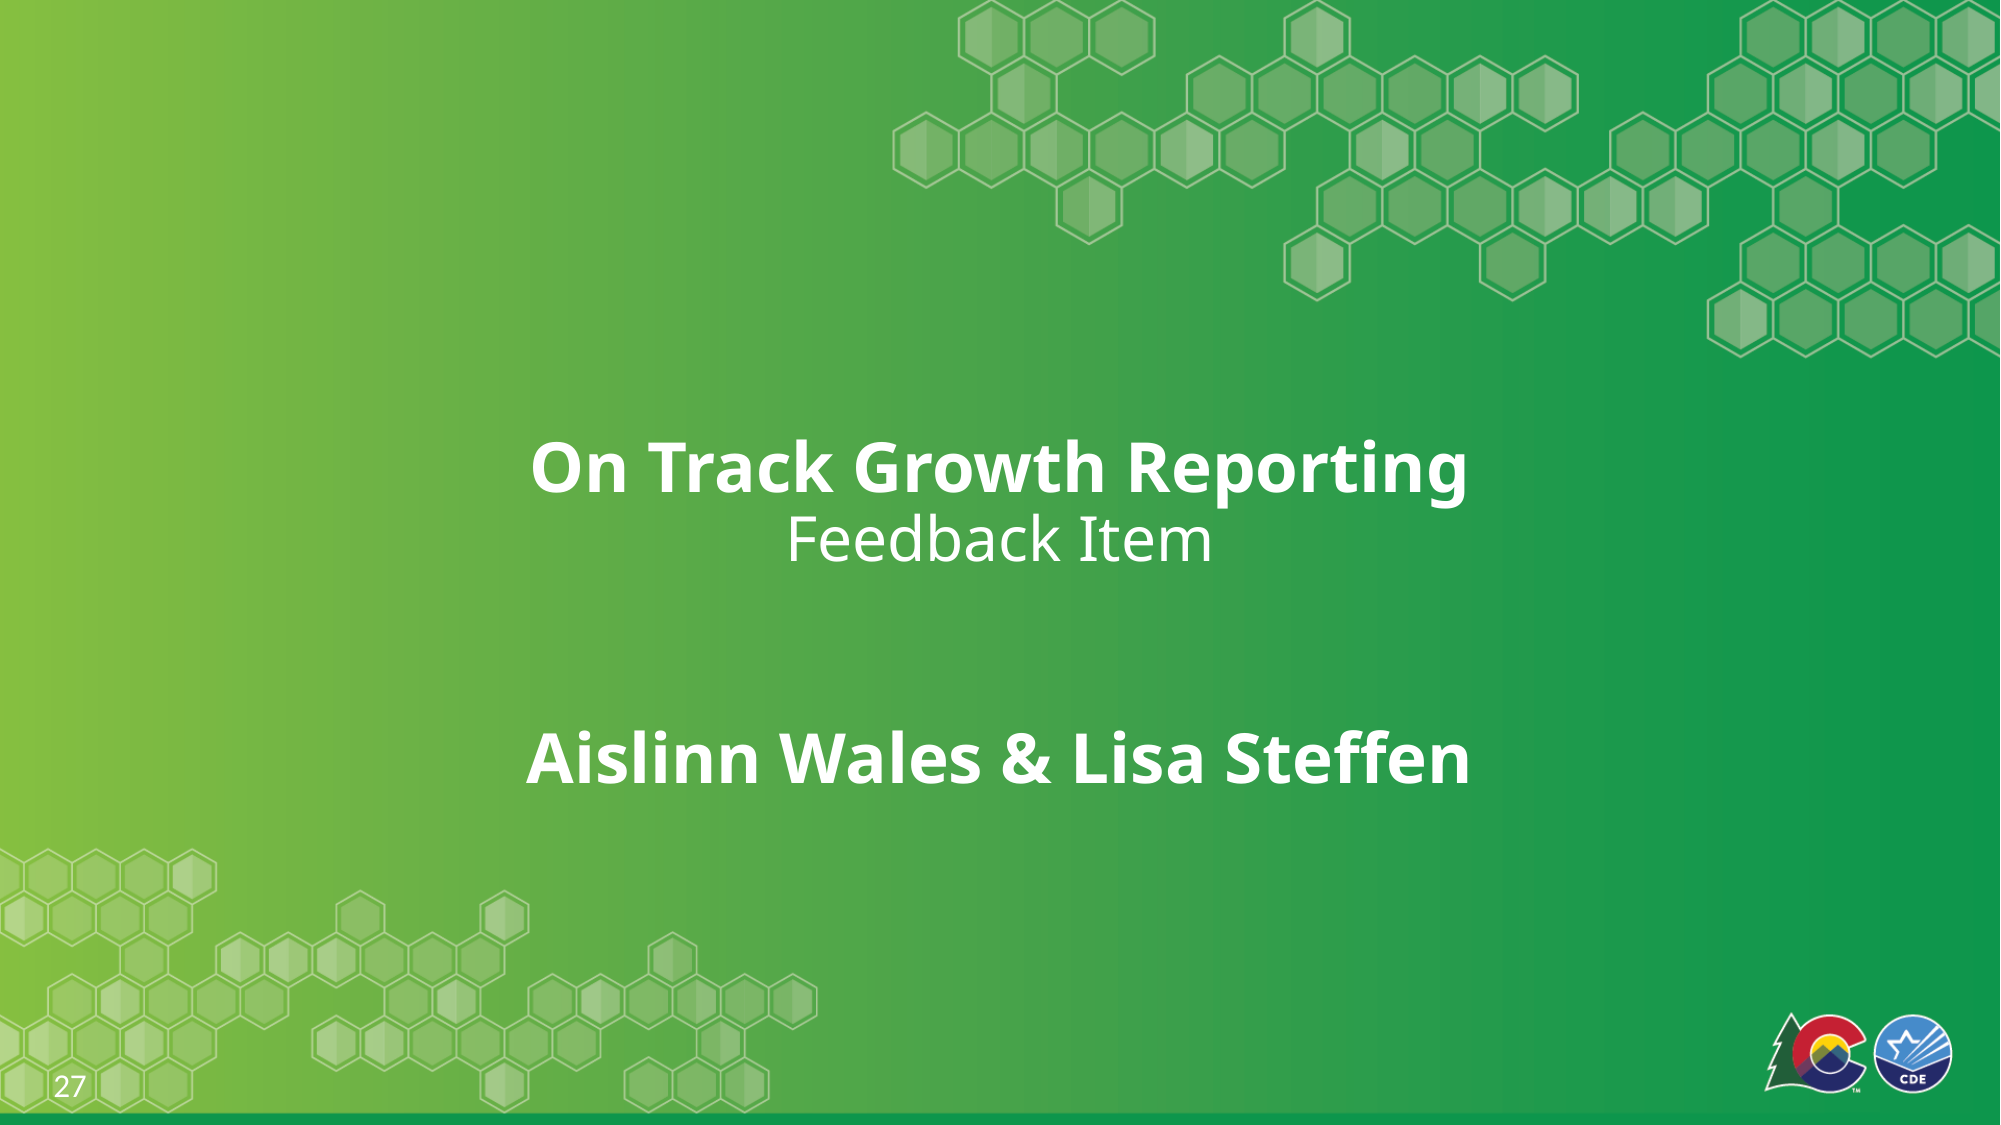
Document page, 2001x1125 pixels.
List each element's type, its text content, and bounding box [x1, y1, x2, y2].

title On Track Growth Reporting Feedback Item Aislinn Wales & Lisa Steffen [0, 425, 2000, 810]
slide_number 27 [38, 1054, 489, 1115]
picture [0, 0, 2000, 425]
picture [0, 810, 2000, 1125]
